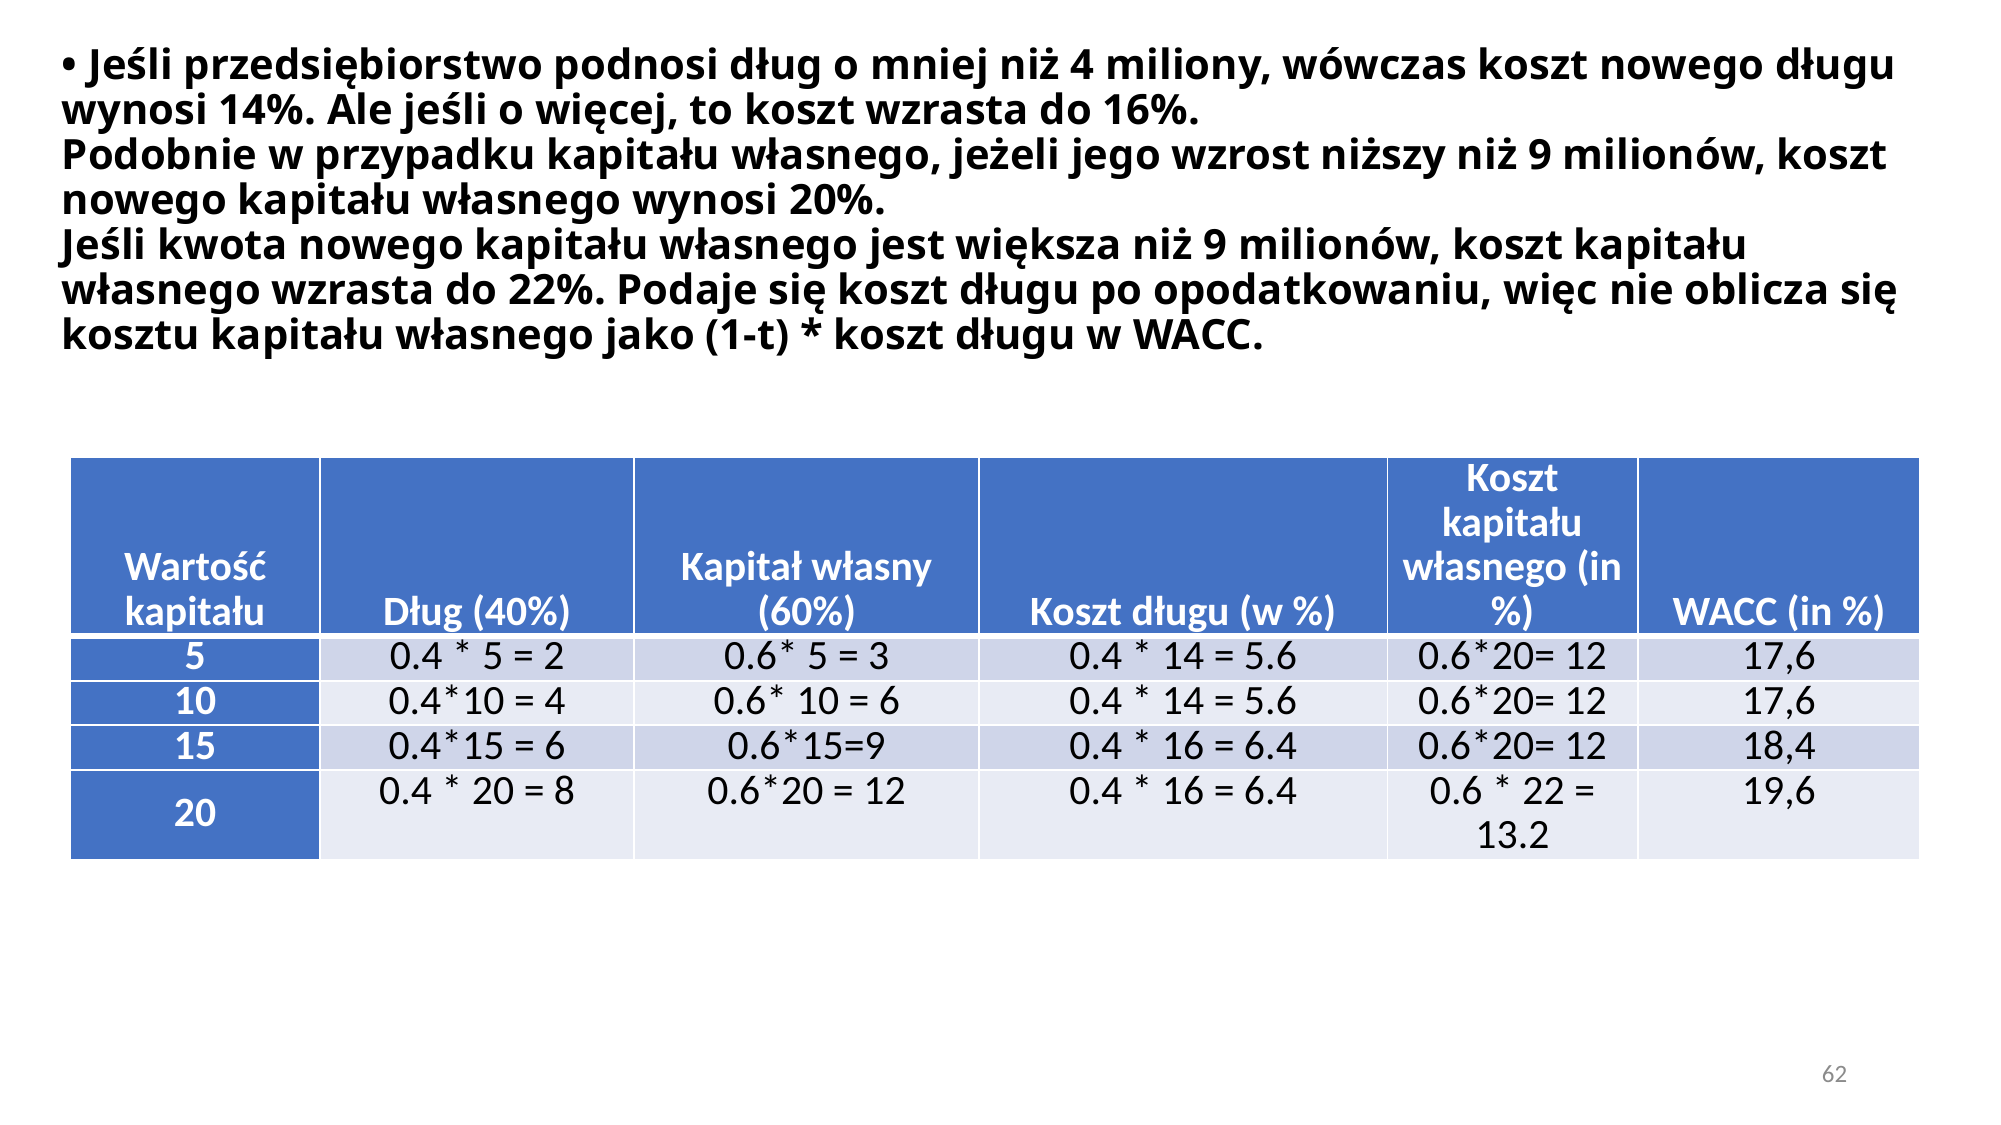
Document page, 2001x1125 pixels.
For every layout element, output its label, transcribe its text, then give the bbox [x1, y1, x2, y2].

table_cell 17,6 [1639, 682, 1919, 724]
table_cell 0.4 * 14 = 5.6 [980, 639, 1387, 680]
table_cell 0.6*20= 12 [1388, 726, 1637, 769]
table_cell 0.4 * 5 = 2 [321, 639, 633, 680]
table_cell 0.6*20= 12 [1388, 639, 1637, 680]
table_cell 10 [71, 682, 319, 724]
table_cell 0.4*10 = 4 [321, 682, 633, 724]
table_cell 17,6 [1639, 639, 1919, 680]
title • Jeśli przedsiębiorstwo podnosi dług o mniej niż 4 miliony, wówczas koszt nowego długu wynosi 14%. Ale jeśli o więcej, to koszt wzrasta do 16%. Podobnie w przypadku kapitału własnego, jeżeli jego wzrost niższy niż 9 milionów, koszt nowego kapitału własnego wynosi 20%. Jeśli kwota nowego kapitału własnego jest większa niż 9 milionów, koszt kapitału własnego wzrasta do 22%. Podaje się koszt długu po opodatkowaniu, więc nie oblicza się kosztu kapitału własnego jako (1-t) * koszt długu w WACC. [46, 42, 1921, 410]
table_cell 0.4*15 = 6 [321, 726, 633, 769]
table_cell 0.4 * 14 = 5.6 [980, 682, 1387, 724]
table_cell 0.6*15=9 [635, 726, 978, 769]
table_header Koszt długu (w %) [980, 458, 1387, 633]
table_cell 5 [71, 639, 319, 680]
table_header Koszt kapitału własnego (in %) [1388, 458, 1637, 633]
table_cell 0.6 * 22 = 13.2 [1388, 771, 1637, 859]
table_cell 0.4 * 16 = 6.4 [980, 726, 1387, 769]
table_cell 19,6 [1639, 771, 1919, 859]
table_cell 0.6*20 = 12 [635, 771, 978, 859]
table_cell 0.6* 5 = 3 [635, 639, 978, 680]
table_cell 0.6* 10 = 6 [635, 682, 978, 724]
table_cell 0.4 * 20 = 8 [321, 771, 633, 859]
table_cell 20 [71, 771, 319, 859]
table_header Wartość kapitału [71, 458, 319, 633]
table_header Dług (40%) [321, 458, 633, 633]
table_cell 0.6*20= 12 [1388, 682, 1637, 724]
slide_number 62 [1412, 1042, 1863, 1103]
table_header WACC (in %) [1639, 458, 1919, 633]
table_cell 15 [71, 726, 319, 769]
table_header Kapitał własny (60%) [635, 458, 978, 633]
table_cell 18,4 [1639, 726, 1919, 769]
table_cell 0.4 * 16 = 6.4 [980, 771, 1387, 859]
